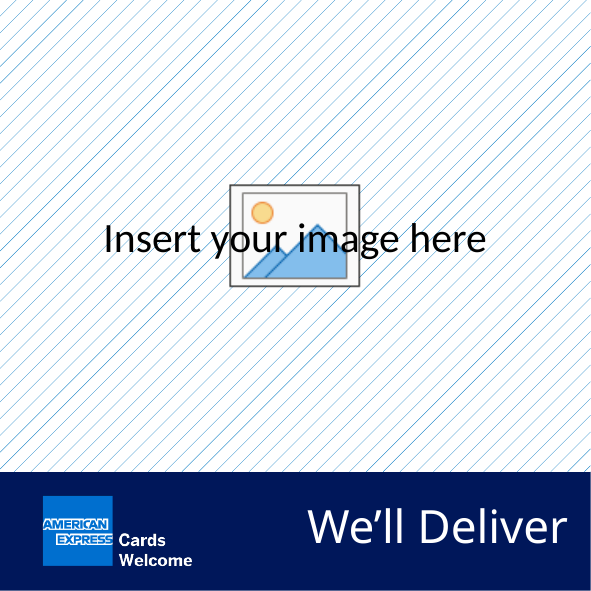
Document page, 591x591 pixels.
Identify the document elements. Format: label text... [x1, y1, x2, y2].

text_box We’ll Deliver [217, 490, 583, 561]
picture [0, 0, 591, 591]
